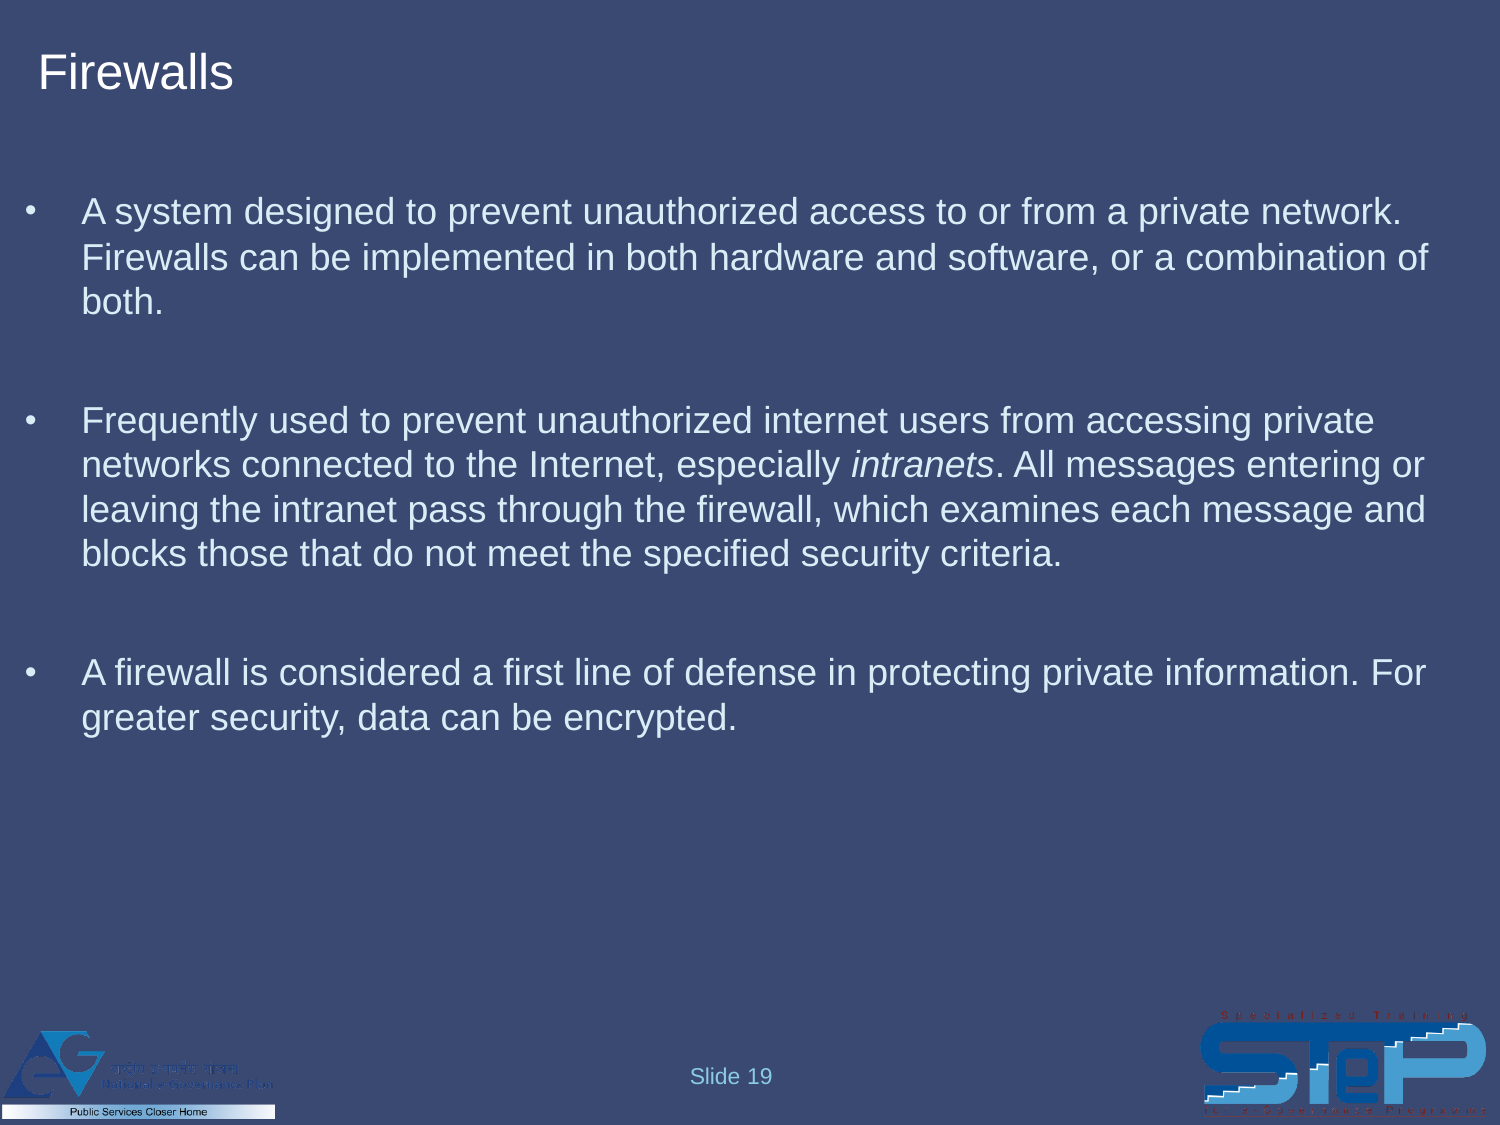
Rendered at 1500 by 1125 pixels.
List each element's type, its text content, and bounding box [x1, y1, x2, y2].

list A system designed to prevent unauthorized access to or from a private network. Firewalls can be implemented in both hardware and software, or a combination of both. Frequently used to prevent unauthorized internet users from accessing private networks connected to the Internet, especially intranets. All messages entering or leaving the intranet pass through the firewall, which examines each message and blocks those that do not meet the specified security criteria. A firewall is considered a first line of defense in protecting private information. For greater security, data can be encrypted. [24, 187, 1431, 876]
title Firewalls [37, 39, 1500, 188]
picture [1200, 1011, 1486, 1117]
picture [2, 1031, 275, 1119]
